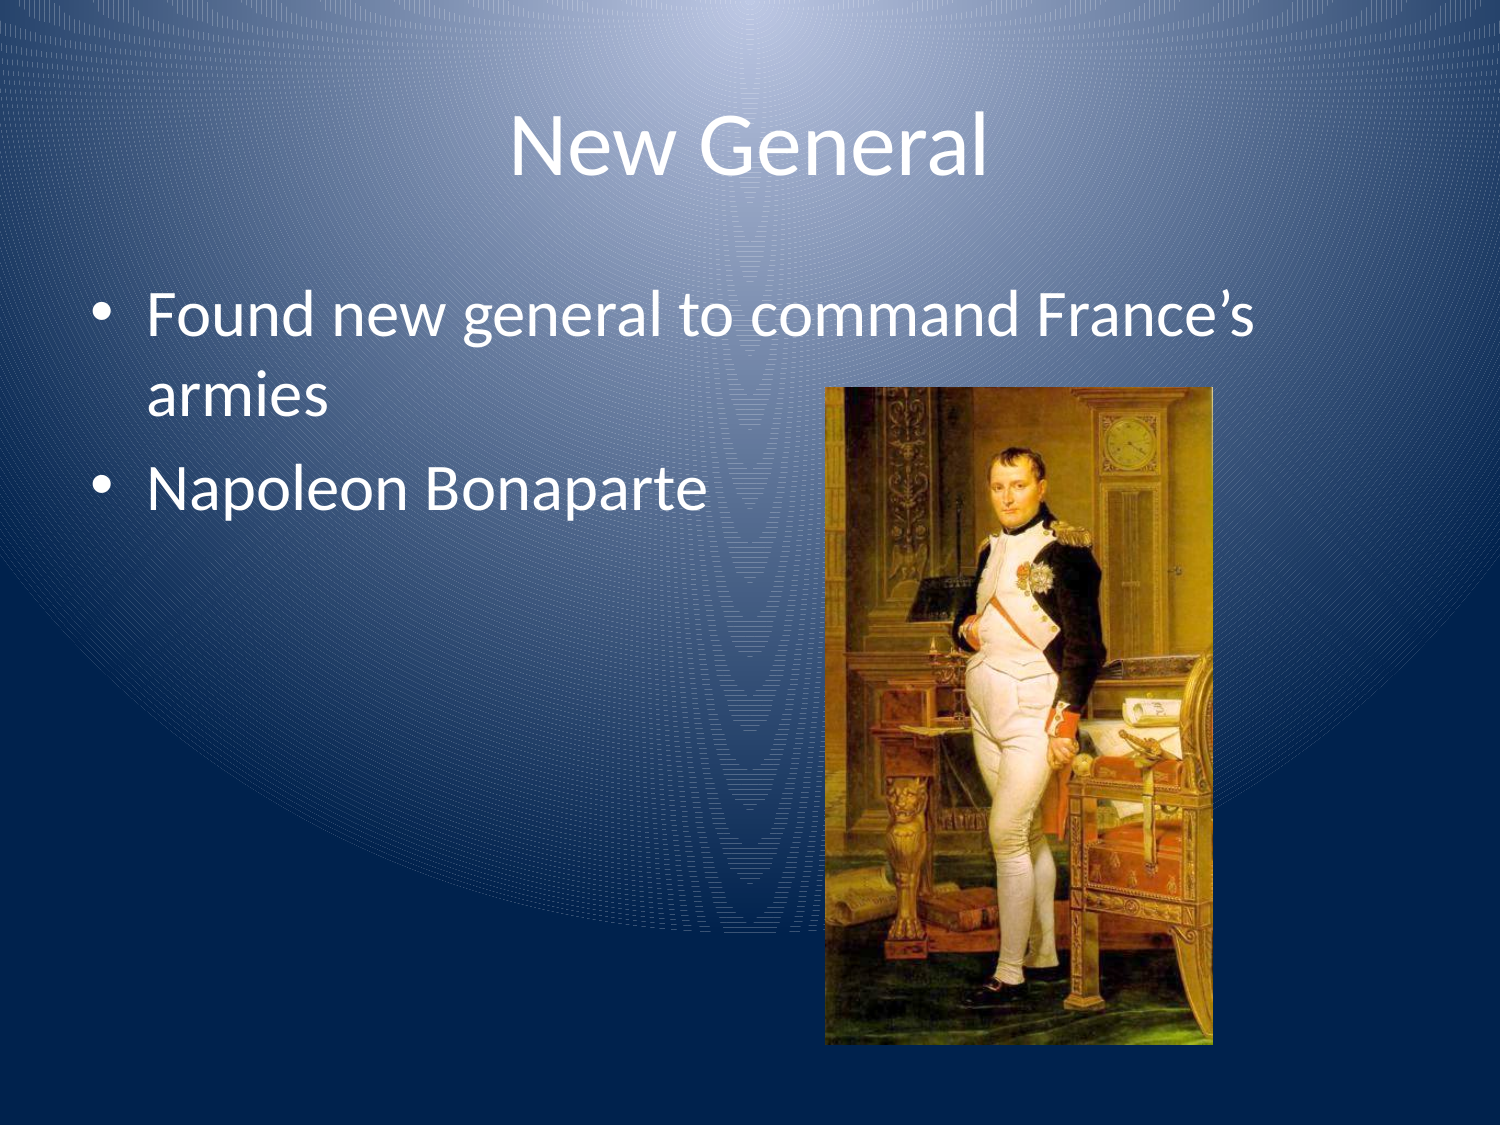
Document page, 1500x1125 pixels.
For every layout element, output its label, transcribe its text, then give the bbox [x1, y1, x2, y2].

list Found new general to command France’s armies Napoleon Bonaparte [75, 262, 1425, 1005]
picture [824, 387, 1213, 1045]
title New General [75, 45, 1425, 233]
